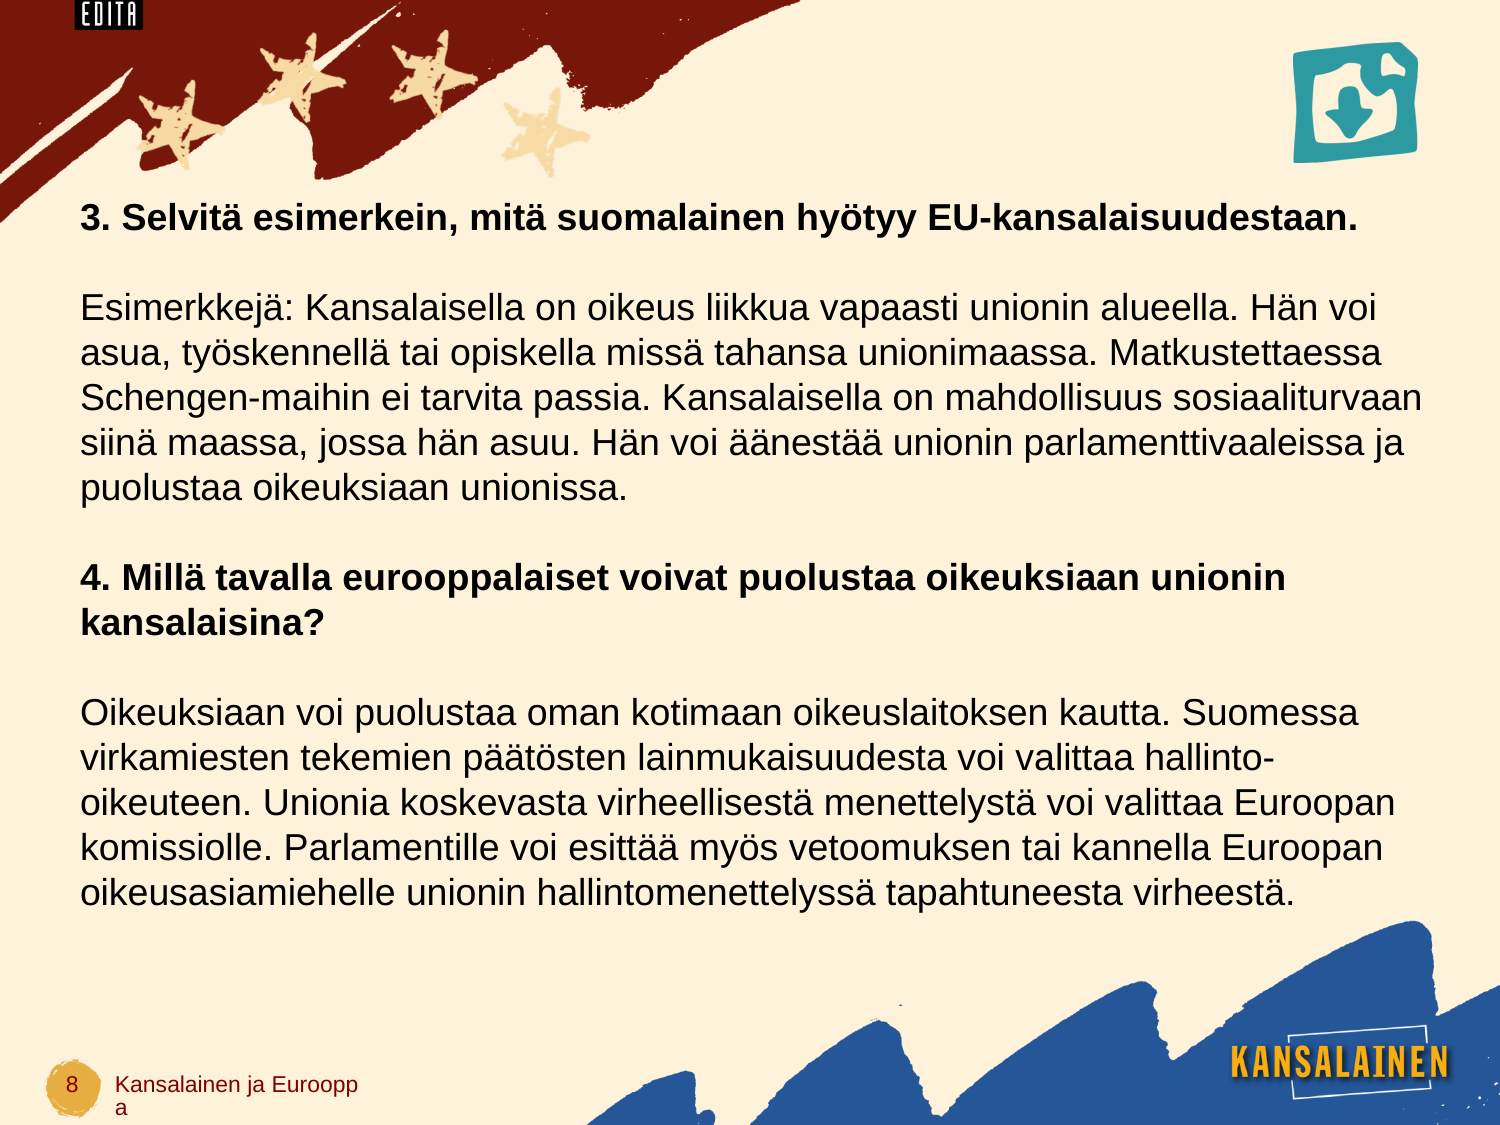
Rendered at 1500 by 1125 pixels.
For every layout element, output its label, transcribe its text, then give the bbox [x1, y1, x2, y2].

text_box 3. Selvitä esimerkein, mitä suomalainen hyötyy EU-kansalaisuudestaan. Esimerkkejä: Kansalaisella on oikeus liikkua vapaasti unionin alueella. Hän voi asua, työskennellä tai opiskella missä tahansa unionimaassa. Matkustettaessa Schengen-maihin ei tarvita passia. Kansalaisella on mahdollisuus sosiaaliturvaan siinä maassa, jossa hän asuu. Hän voi äänestää unionin parlamenttivaaleissa ja puolustaa oikeuksiaan unionissa. 4. Millä tavalla eurooppalaiset voivat puolustaa oikeuksiaan unionin kansalaisina? Oikeuksiaan voi puolustaa oman kotimaan oikeuslaitoksen kautta. Suomessa virkamiesten tekemien päätösten lainmukaisuudesta voi valittaa hallinto-oikeuteen. Unionia koskevasta virheellisestä menettelystä voi valittaa Euroopan komissiolle. Parlamentille voi esittää myös vetoomuksen tai kannella Euroopan oikeusasiamiehelle unionin hallintomenettelyssä tapahtuneesta virheestä. [64, 185, 1447, 996]
footer Kansalainen ja Eurooppa [99, 1062, 376, 1125]
slide_number 8 [37, 1062, 99, 1125]
picture [0, 0, 1500, 1125]
